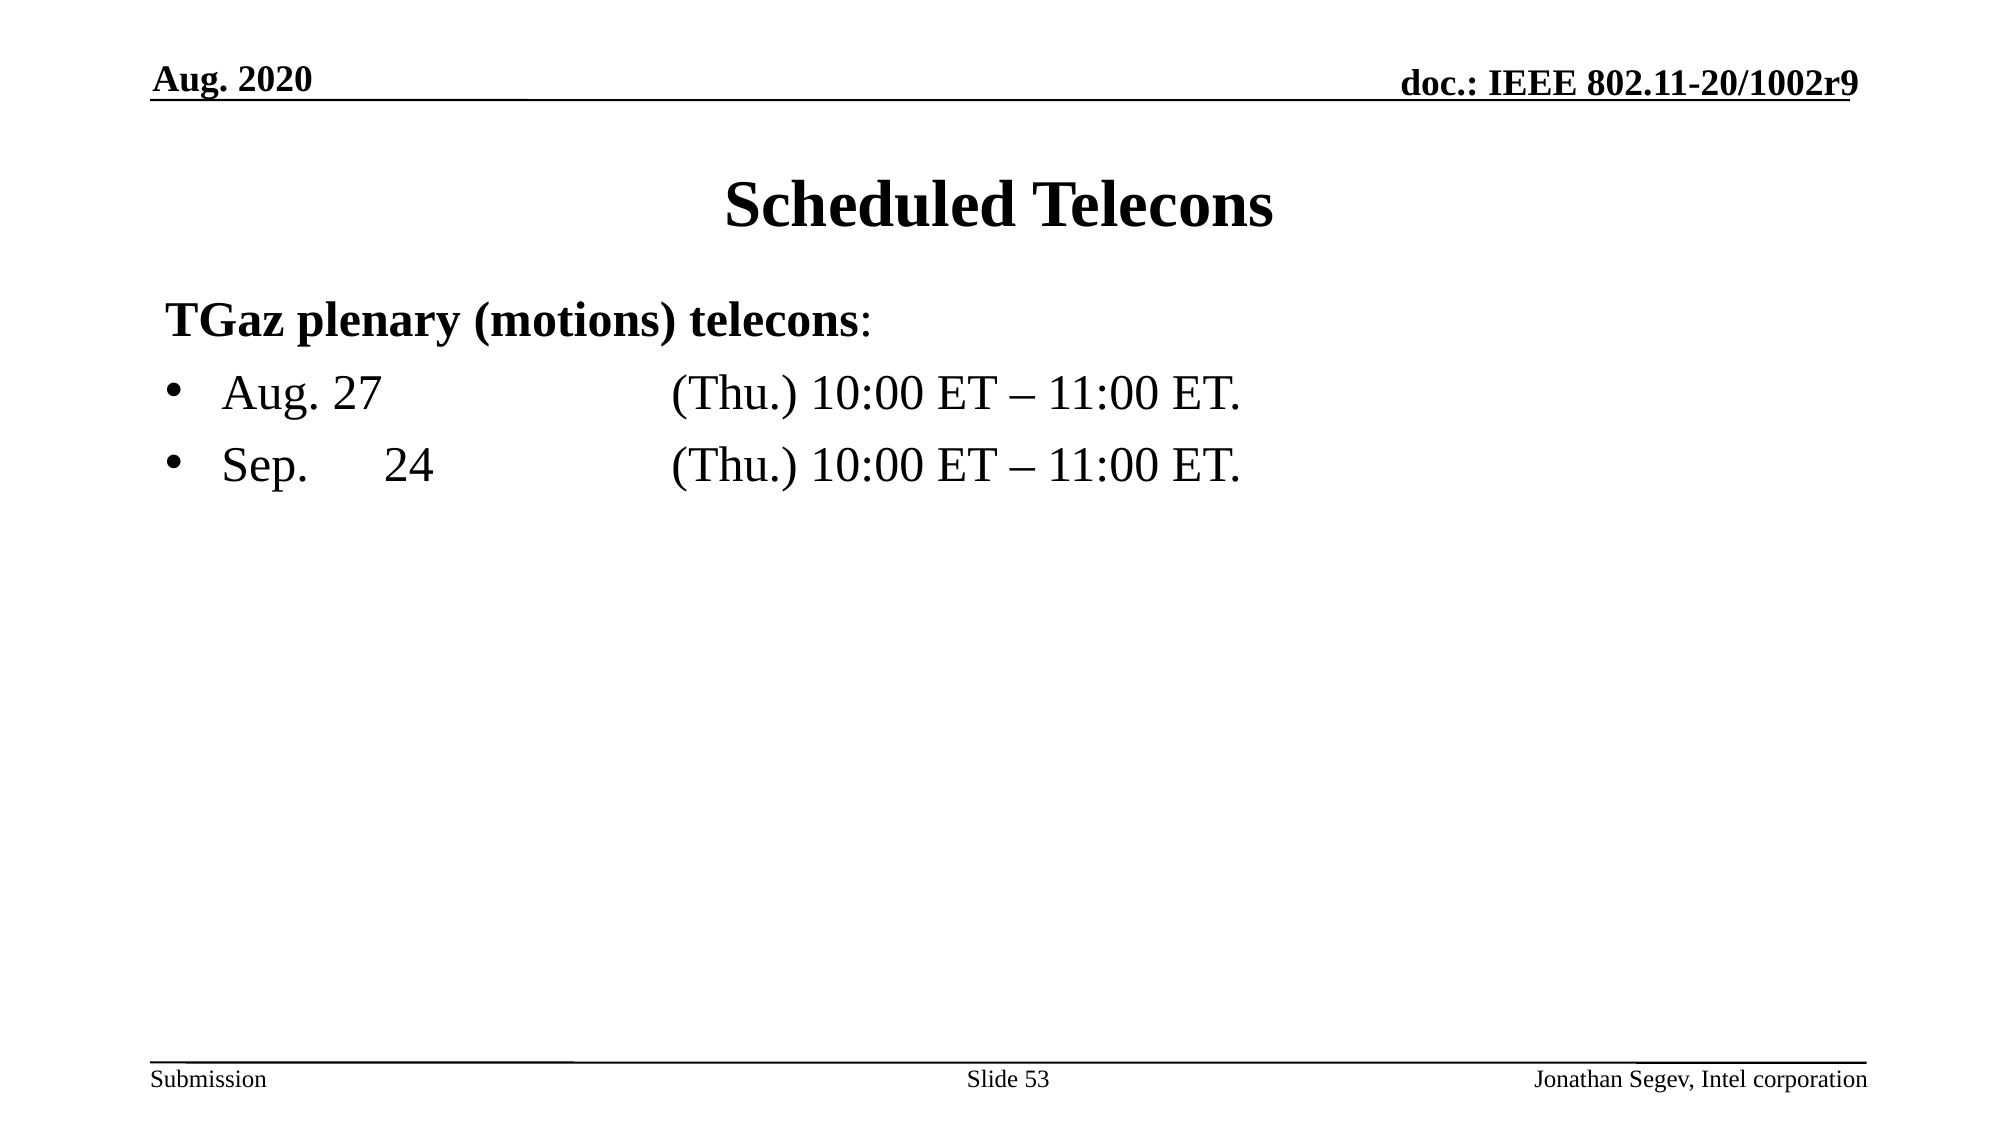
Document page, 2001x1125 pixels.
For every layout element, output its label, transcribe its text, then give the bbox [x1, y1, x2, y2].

list TGaz plenary (motions) telecons: Aug. 27 (Thu.) 10:00 ET – 11:00 ET. Sep. 24 (Thu.) 10:00 ET – 11:00 ET. [149, 278, 1850, 670]
slide_number Slide 53 [950, 1061, 1067, 1123]
title Scheduled Telecons [149, 112, 1850, 278]
footer Jonathan Segev, Intel corporation [1171, 1061, 1869, 1093]
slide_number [152, 54, 563, 100]
